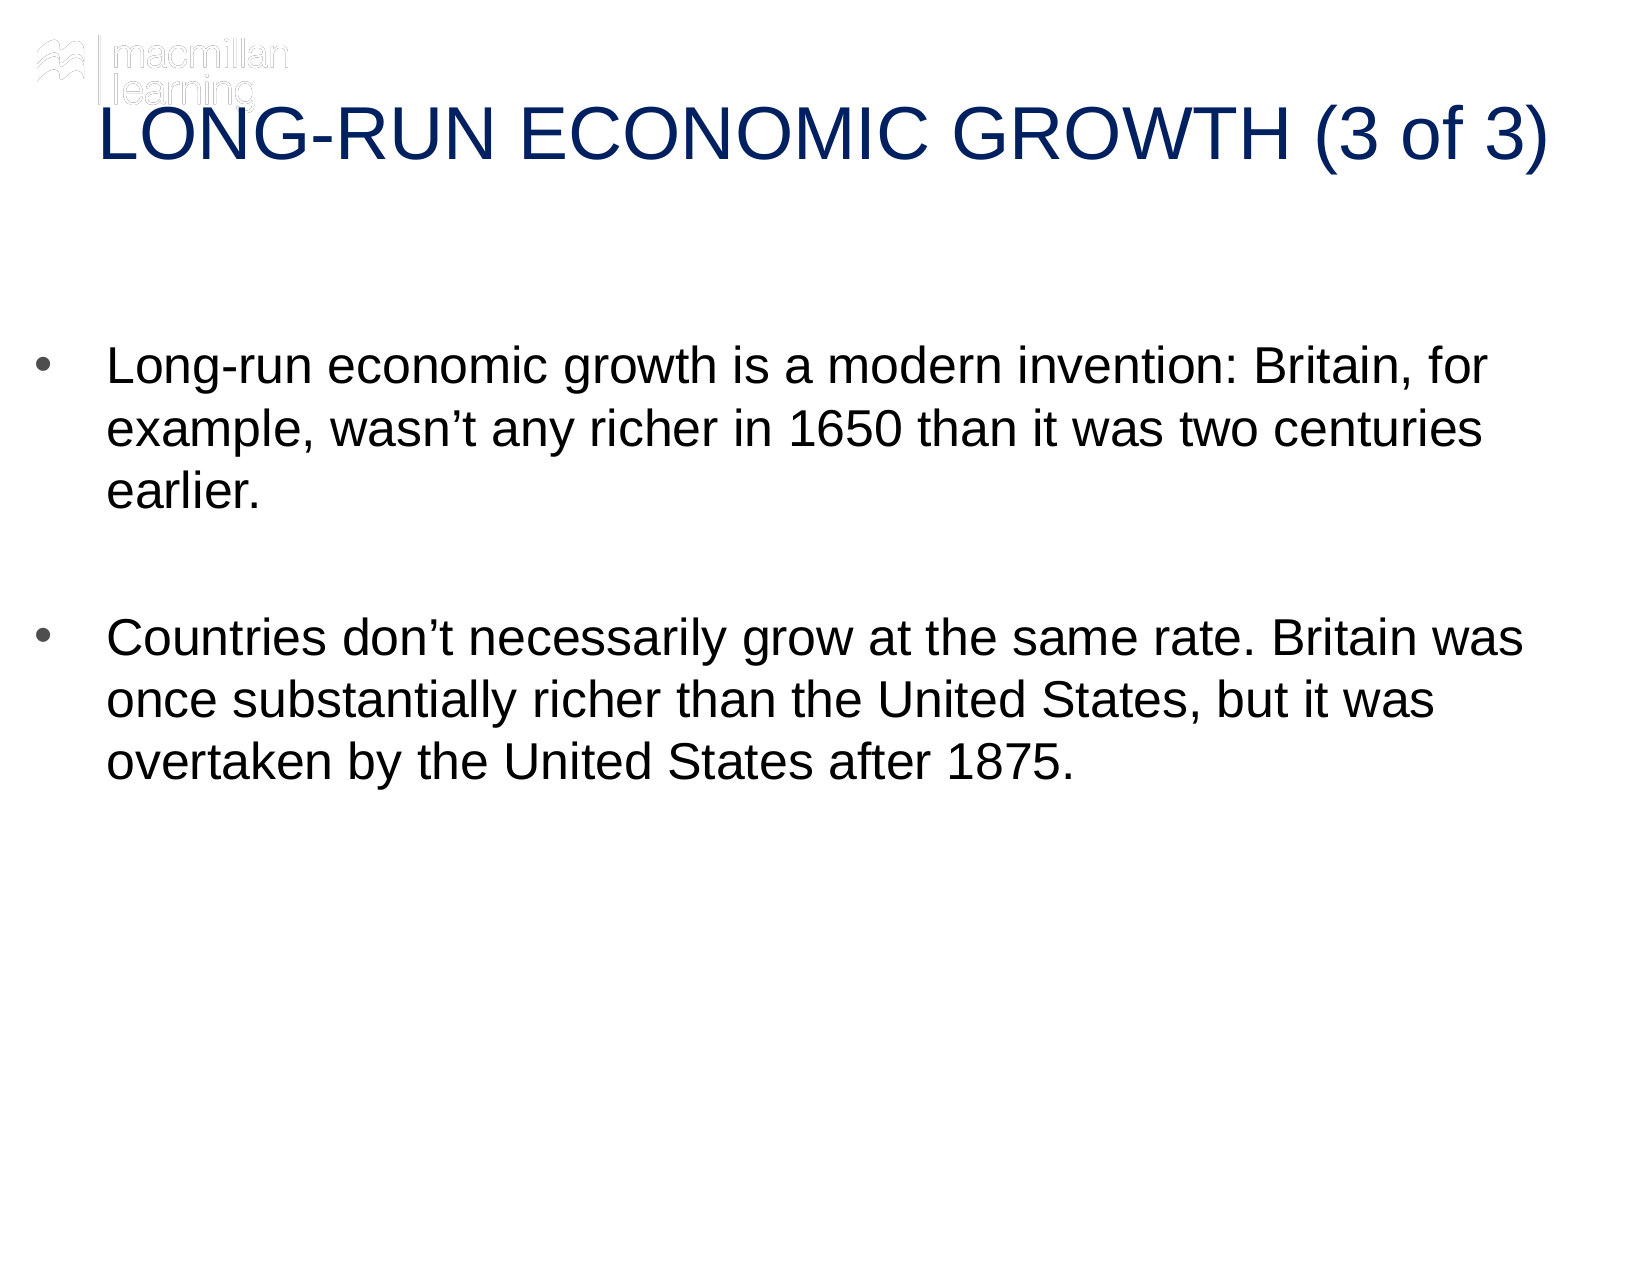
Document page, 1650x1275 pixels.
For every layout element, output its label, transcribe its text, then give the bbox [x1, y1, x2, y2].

list Long-run economic growth is a modern invention: Britain, for example, wasn’t any richer in 1650 than it was two centuries earlier. Countries don’t necessarily grow at the same rate. Britain was once substantially richer than the United States, but it was overtaken by the United States after 1875. [19, 317, 1628, 807]
picture [37, 35, 288, 62]
title LONG-RUN ECONOMIC GROWTH (3 of 3) [0, 62, 1650, 197]
